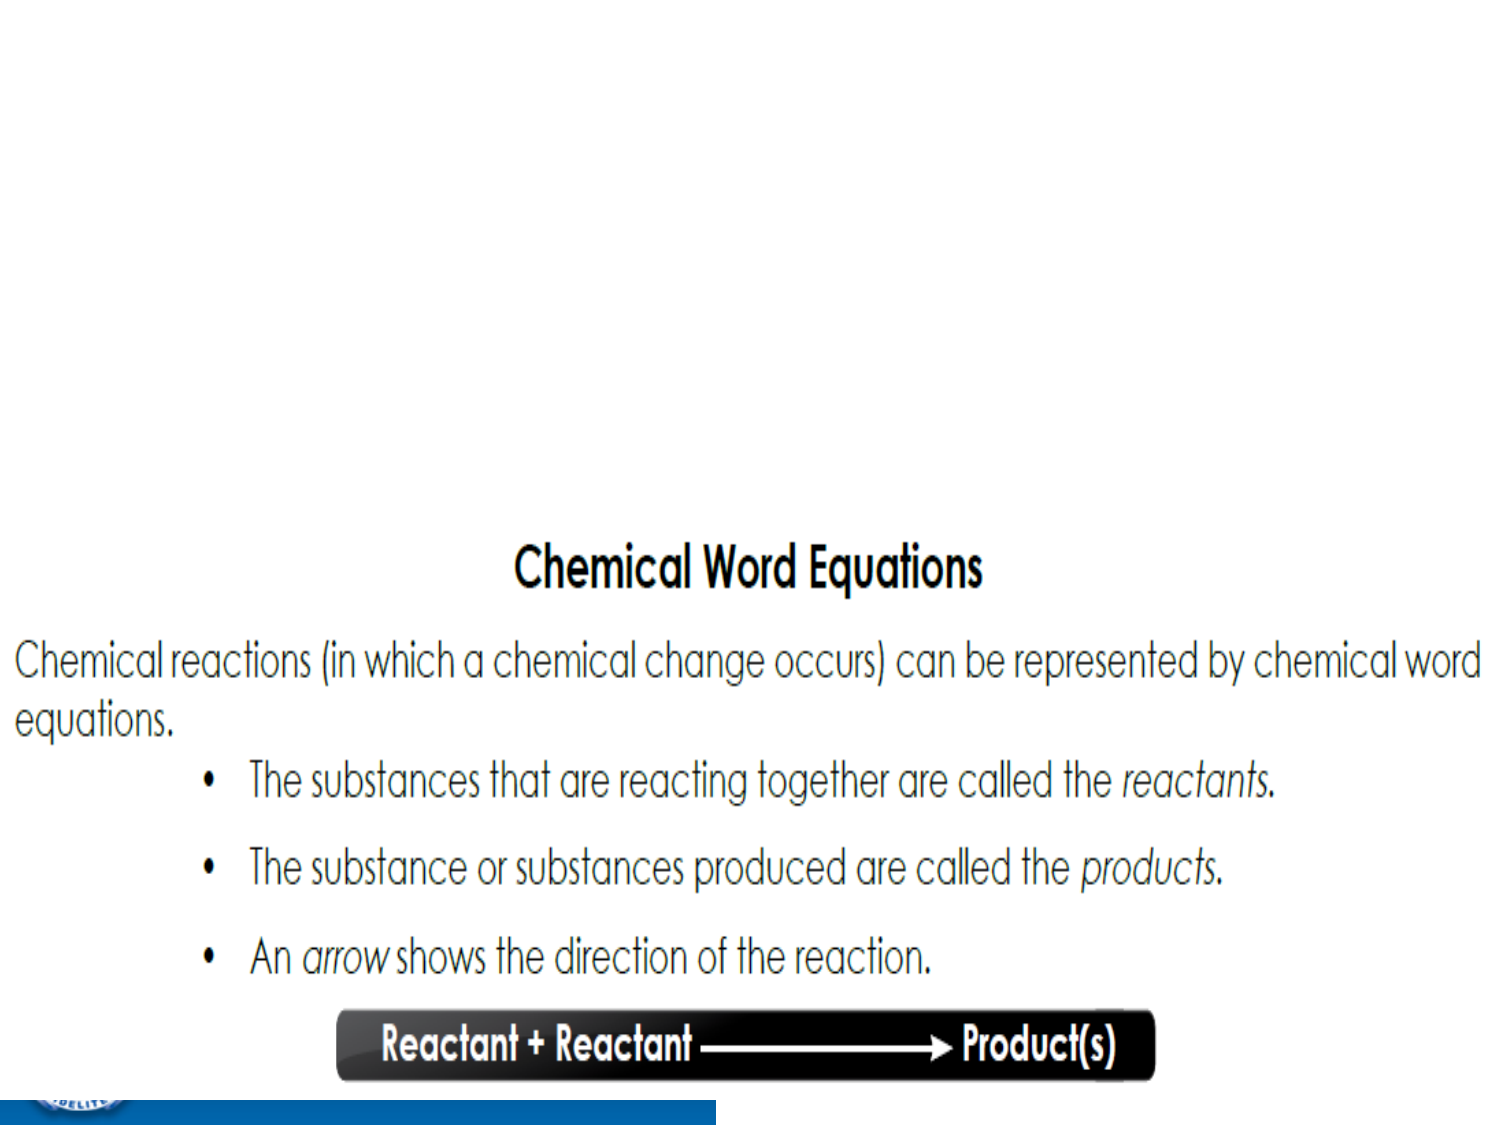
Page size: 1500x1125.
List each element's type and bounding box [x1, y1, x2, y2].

picture [0, 524, 1500, 1125]
